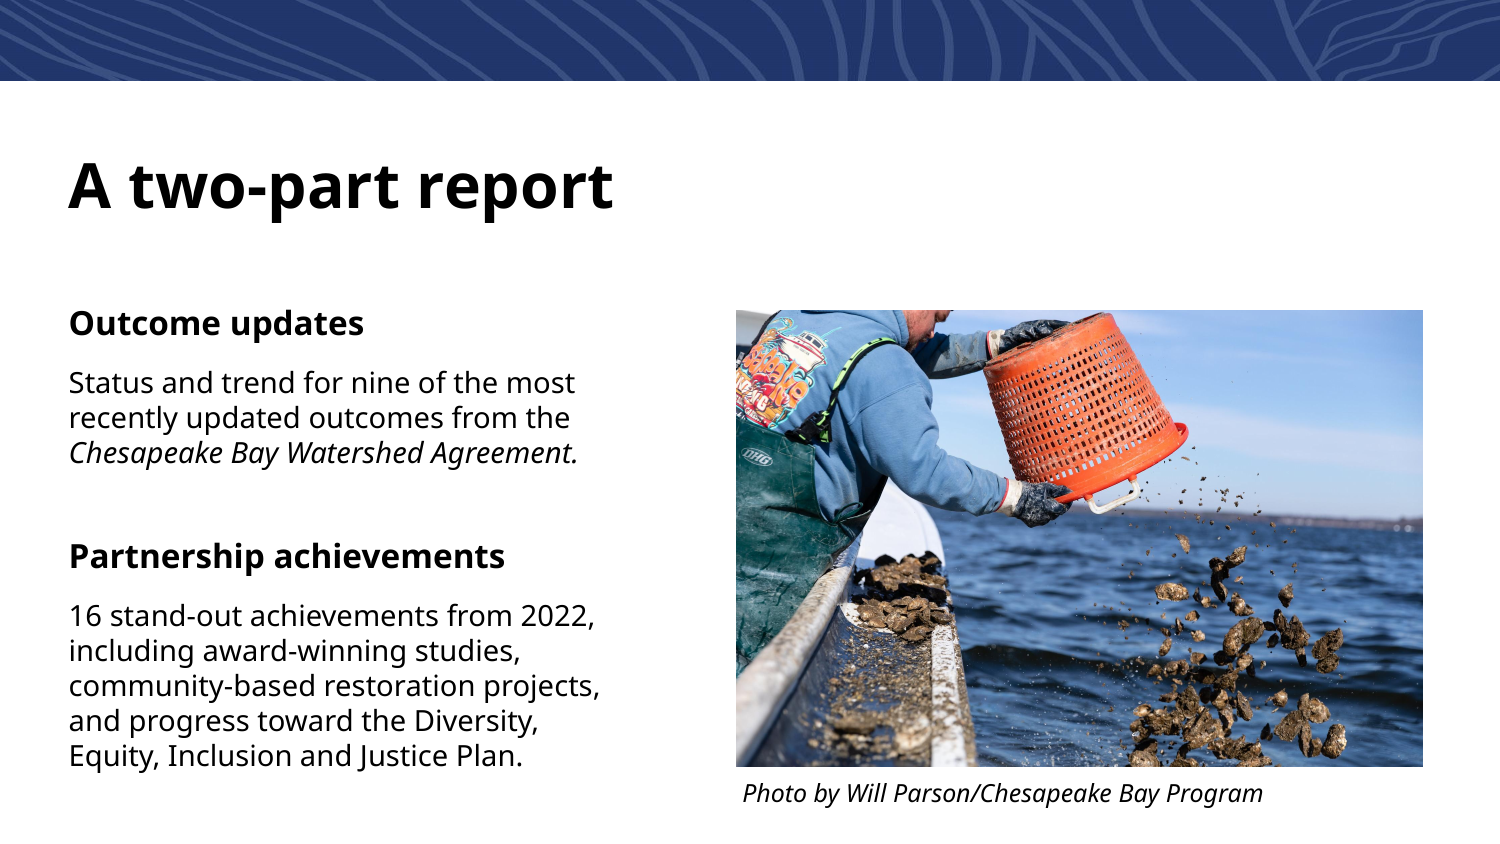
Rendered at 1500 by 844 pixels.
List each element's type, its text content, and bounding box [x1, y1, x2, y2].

text_box Status and trend for nine of the most recently updated outcomes from the Chesapeake Bay Watershed Agreement. [53, 349, 637, 485]
picture [0, 0, 1500, 81]
text_box A two-part report [53, 131, 1203, 236]
text_box Photo by Will Parson/Chesapeake Bay Program [727, 762, 1407, 823]
picture [736, 310, 1423, 768]
text_box Outcome updates [53, 287, 579, 358]
text_box 16 stand-out achievements from 2022, including award-winning studies, community-based restoration projects, and progress toward the Diversity, Equity, Inclusion and Justice Plan. [53, 581, 621, 787]
text_box Partnership achievements [53, 520, 579, 591]
